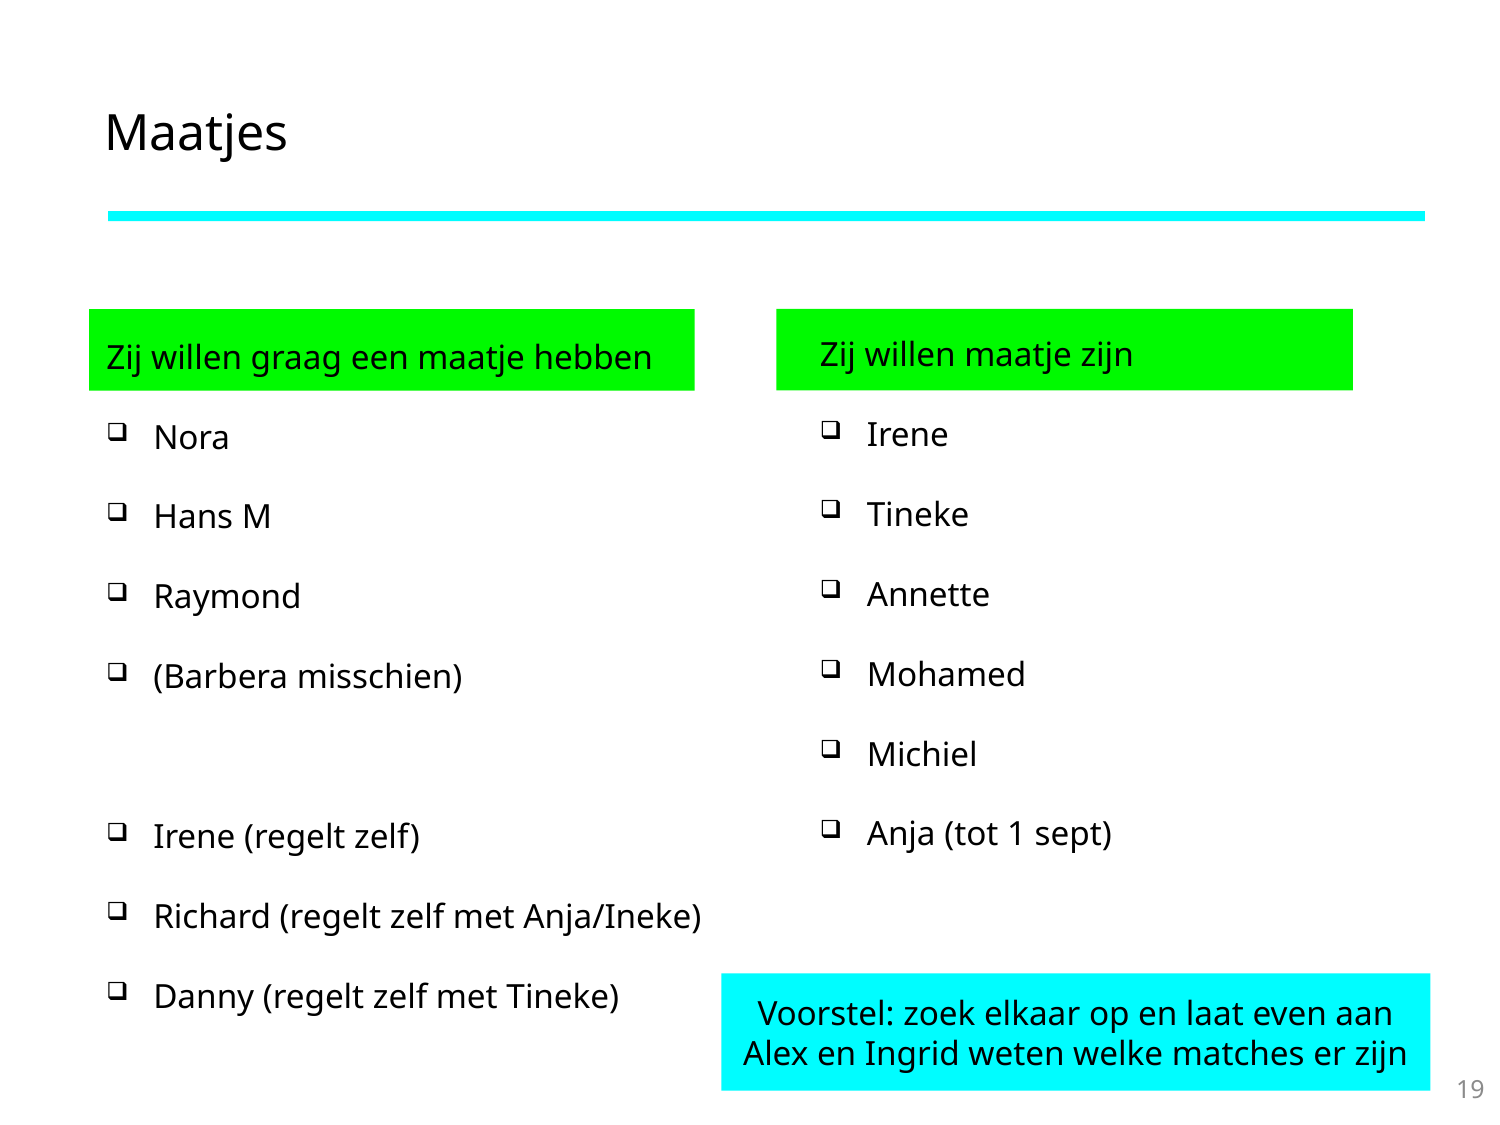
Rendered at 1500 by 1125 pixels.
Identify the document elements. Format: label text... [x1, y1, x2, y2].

text_box Zij willen maatje zijn Irene Tineke Annette Mohamed Michiel Anja (tot 1 sept) [805, 286, 1411, 940]
title Maatjes [89, 58, 1425, 210]
text_box [775, 308, 805, 391]
text_box Voorstel: zoek elkaar op en laat even aan Alex en Ingrid weten welke matches er zijn [720, 972, 1432, 1092]
slide_number 19 [1162, 1060, 1500, 1121]
text_box Zij willen graag een maatje hebben Nora Hans M Raymond (Barbera misschien) Irene (regelt zelf) Richard (regelt zelf met Anja/Ineke) Danny (regelt zelf met Tineke) [91, 288, 721, 1023]
